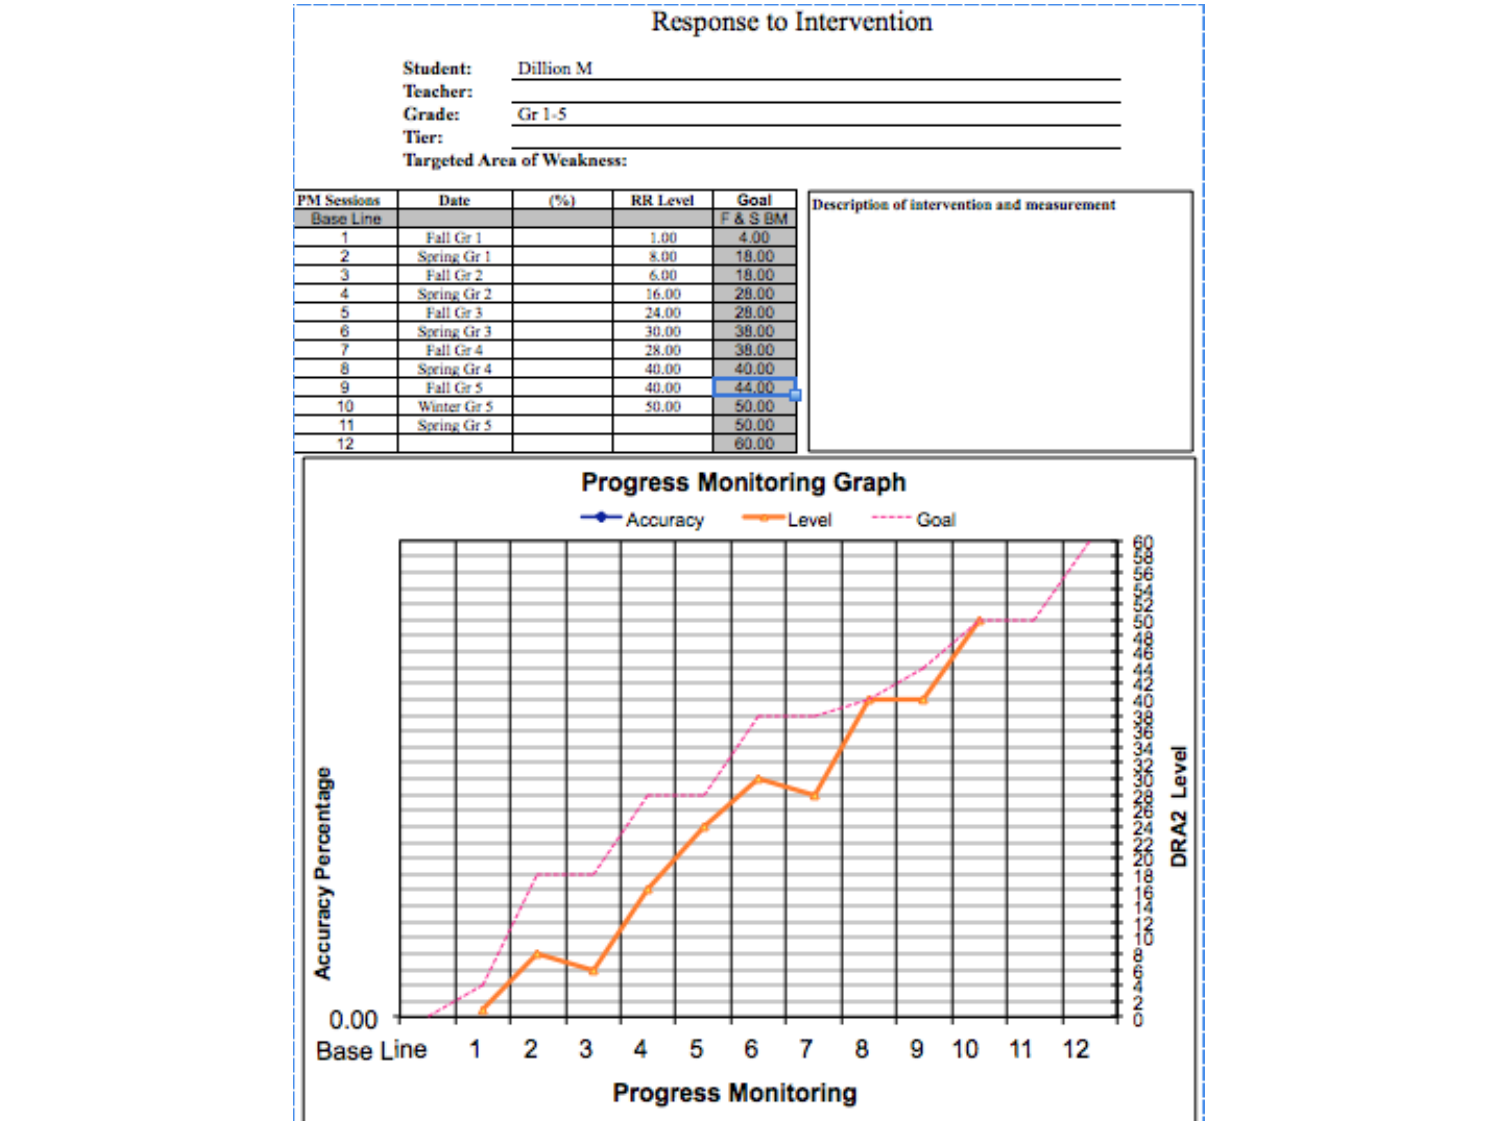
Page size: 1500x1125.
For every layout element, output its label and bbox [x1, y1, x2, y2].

picture [293, 3, 1205, 1122]
